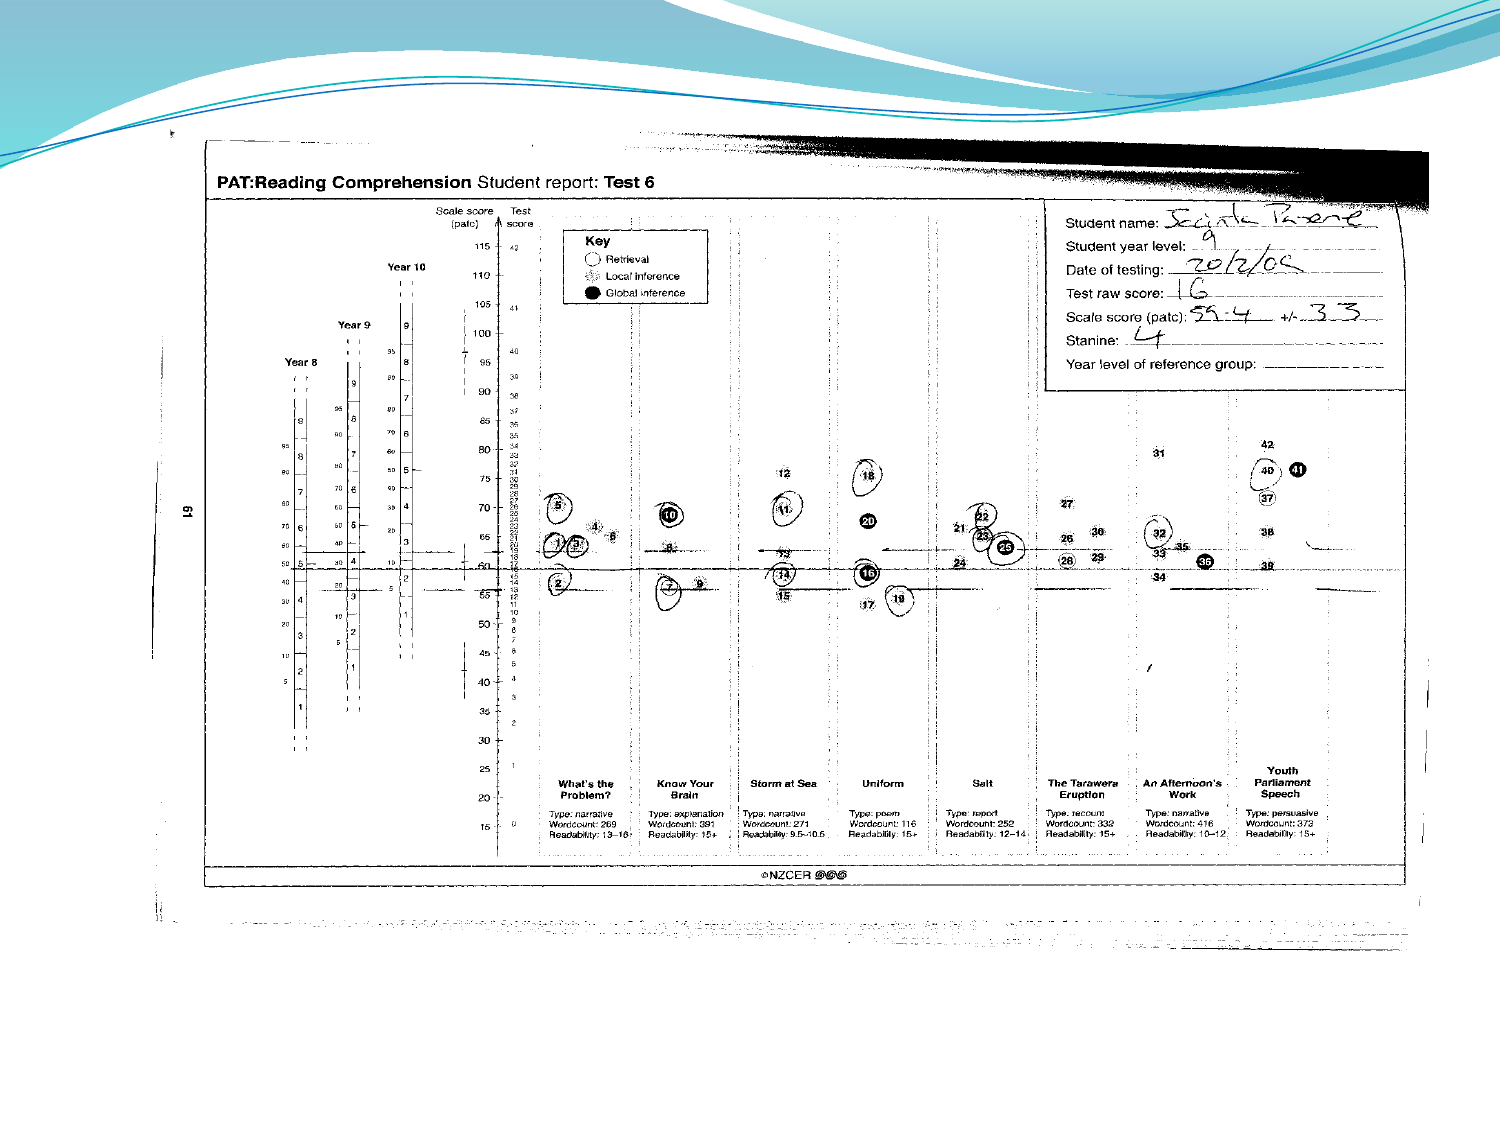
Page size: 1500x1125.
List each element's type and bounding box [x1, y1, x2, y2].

picture [152, 128, 1436, 954]
